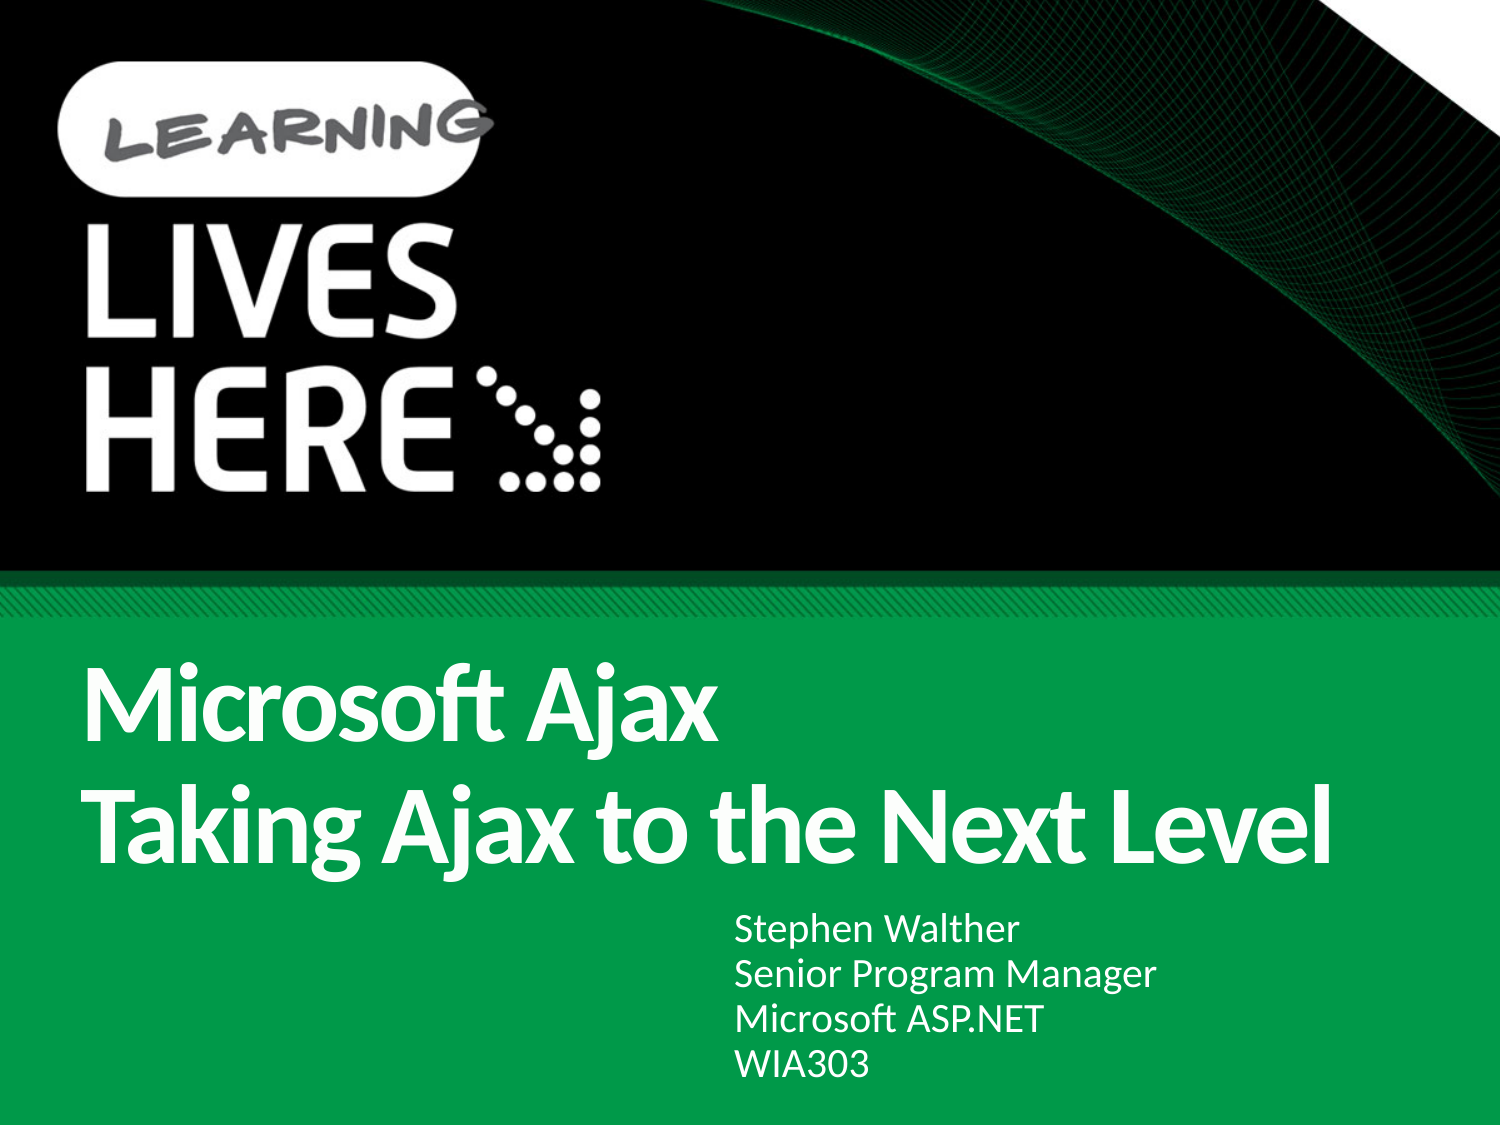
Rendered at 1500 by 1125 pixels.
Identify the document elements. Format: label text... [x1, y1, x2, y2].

picture [0, 0, 1500, 1125]
subtitle Stephen Walther Senior Program Manager Microsoft ASP.NET WIA303 [734, 906, 1360, 983]
title Microsoft Ajax Taking Ajax to the Next Level [80, 644, 1380, 864]
